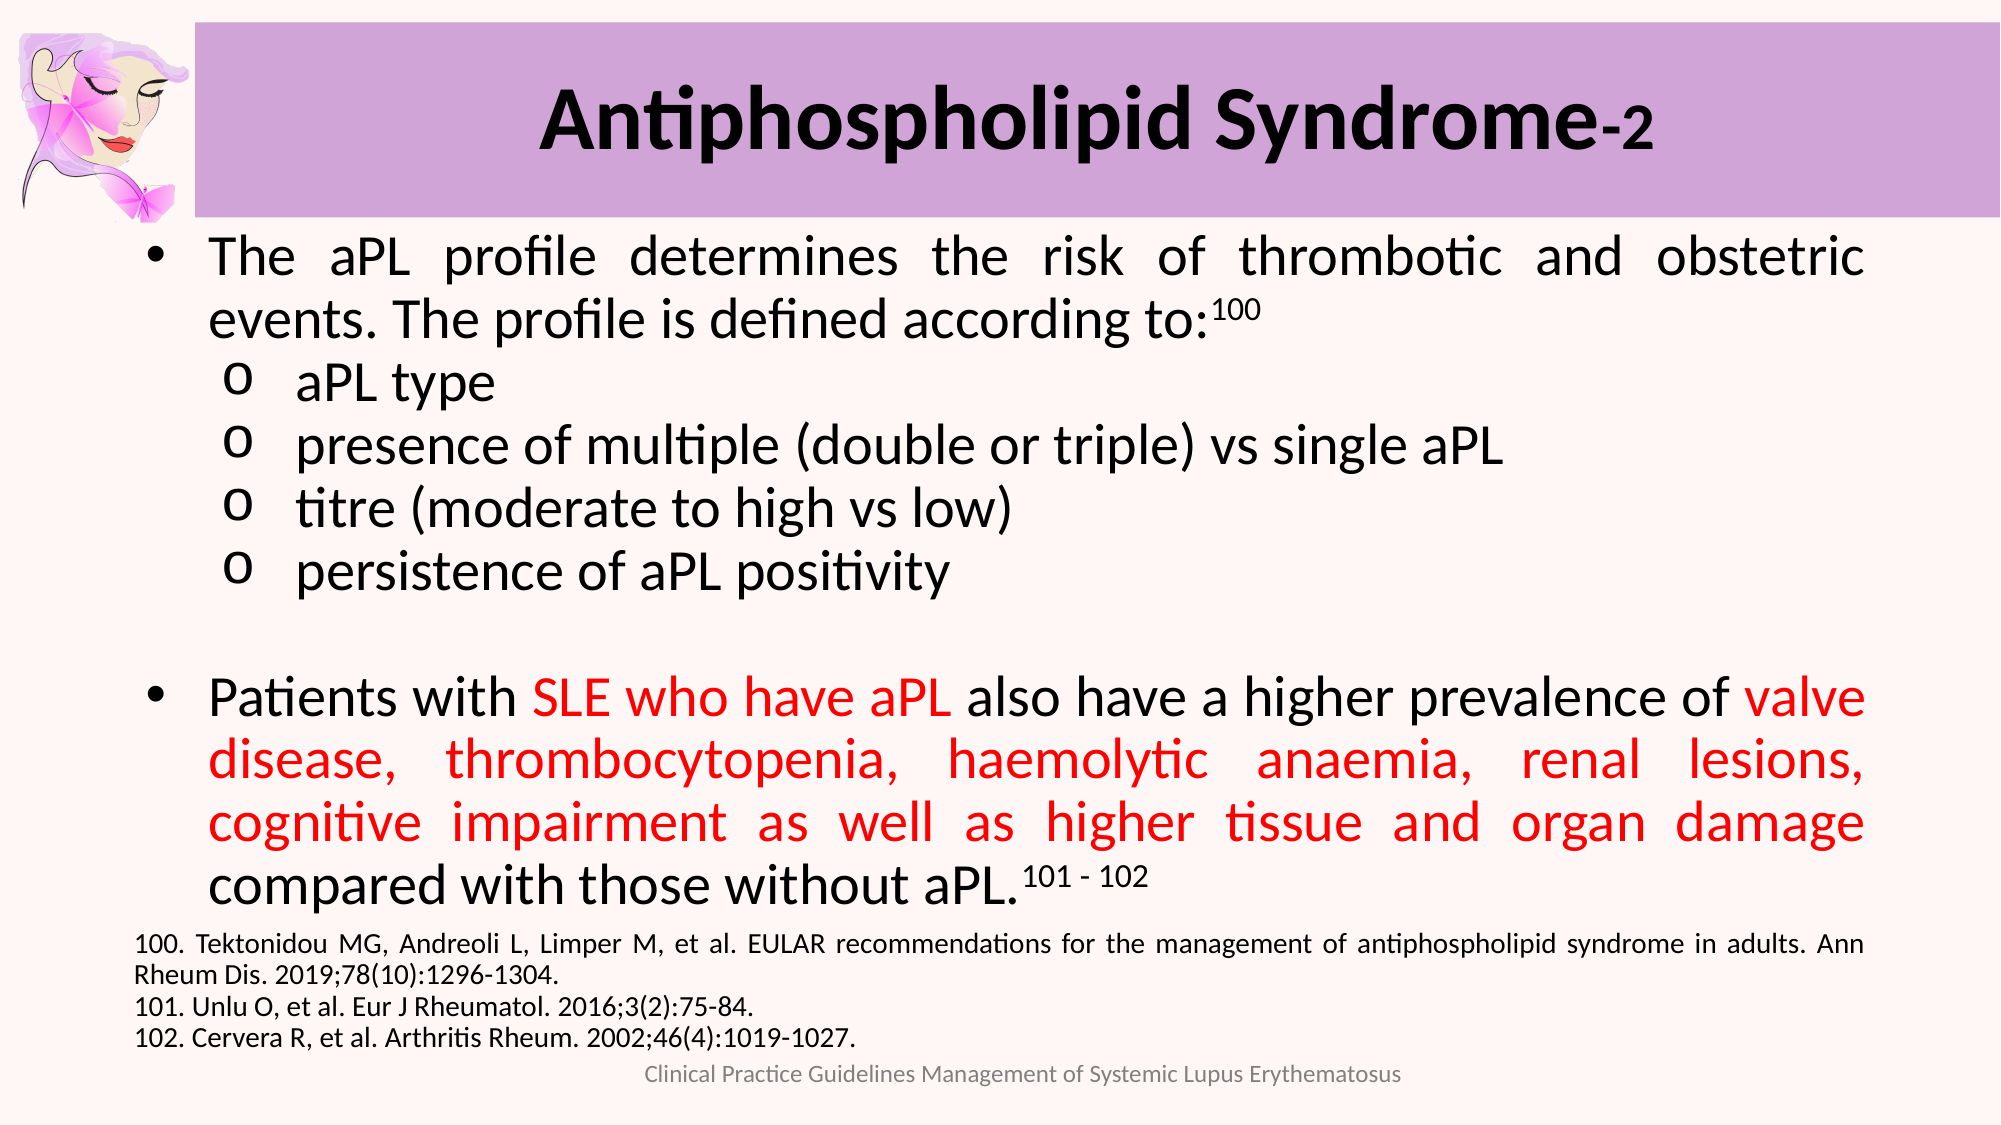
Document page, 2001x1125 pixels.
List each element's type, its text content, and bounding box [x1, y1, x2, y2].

list The aPL profile determines the risk of thrombotic and obstetric events. The profile is defined according to:100 aPL type presence of multiple (double or triple) vs single aPL titre (moderate to high vs low) persistence of aPL positivity Patients with SLE who have aPL also have a higher prevalence of valve disease, thrombocytopenia, haemolytic anaemia, renal lesions, cognitive impairment as well as higher tissue and organ damage compared with those without aPL.101 - 102 [118, 217, 1882, 920]
text_box 100. Tektonidou MG, Andreoli L, Limper M, et al. EULAR recommendations for the management of antiphospholipid syndrome in adults. Ann Rheum Dis. 2019;78(10):1296-1304. 101. Unlu O, et al. Eur J Rheumatol. 2016;3(2):75-84. 102. Cervera R, et al. Arthritis Rheum. 2002;46(4):1019-1027. [118, 920, 1882, 1026]
title Antiphospholipid Syndrome-2 [195, 22, 2000, 218]
picture [0, 10, 210, 248]
